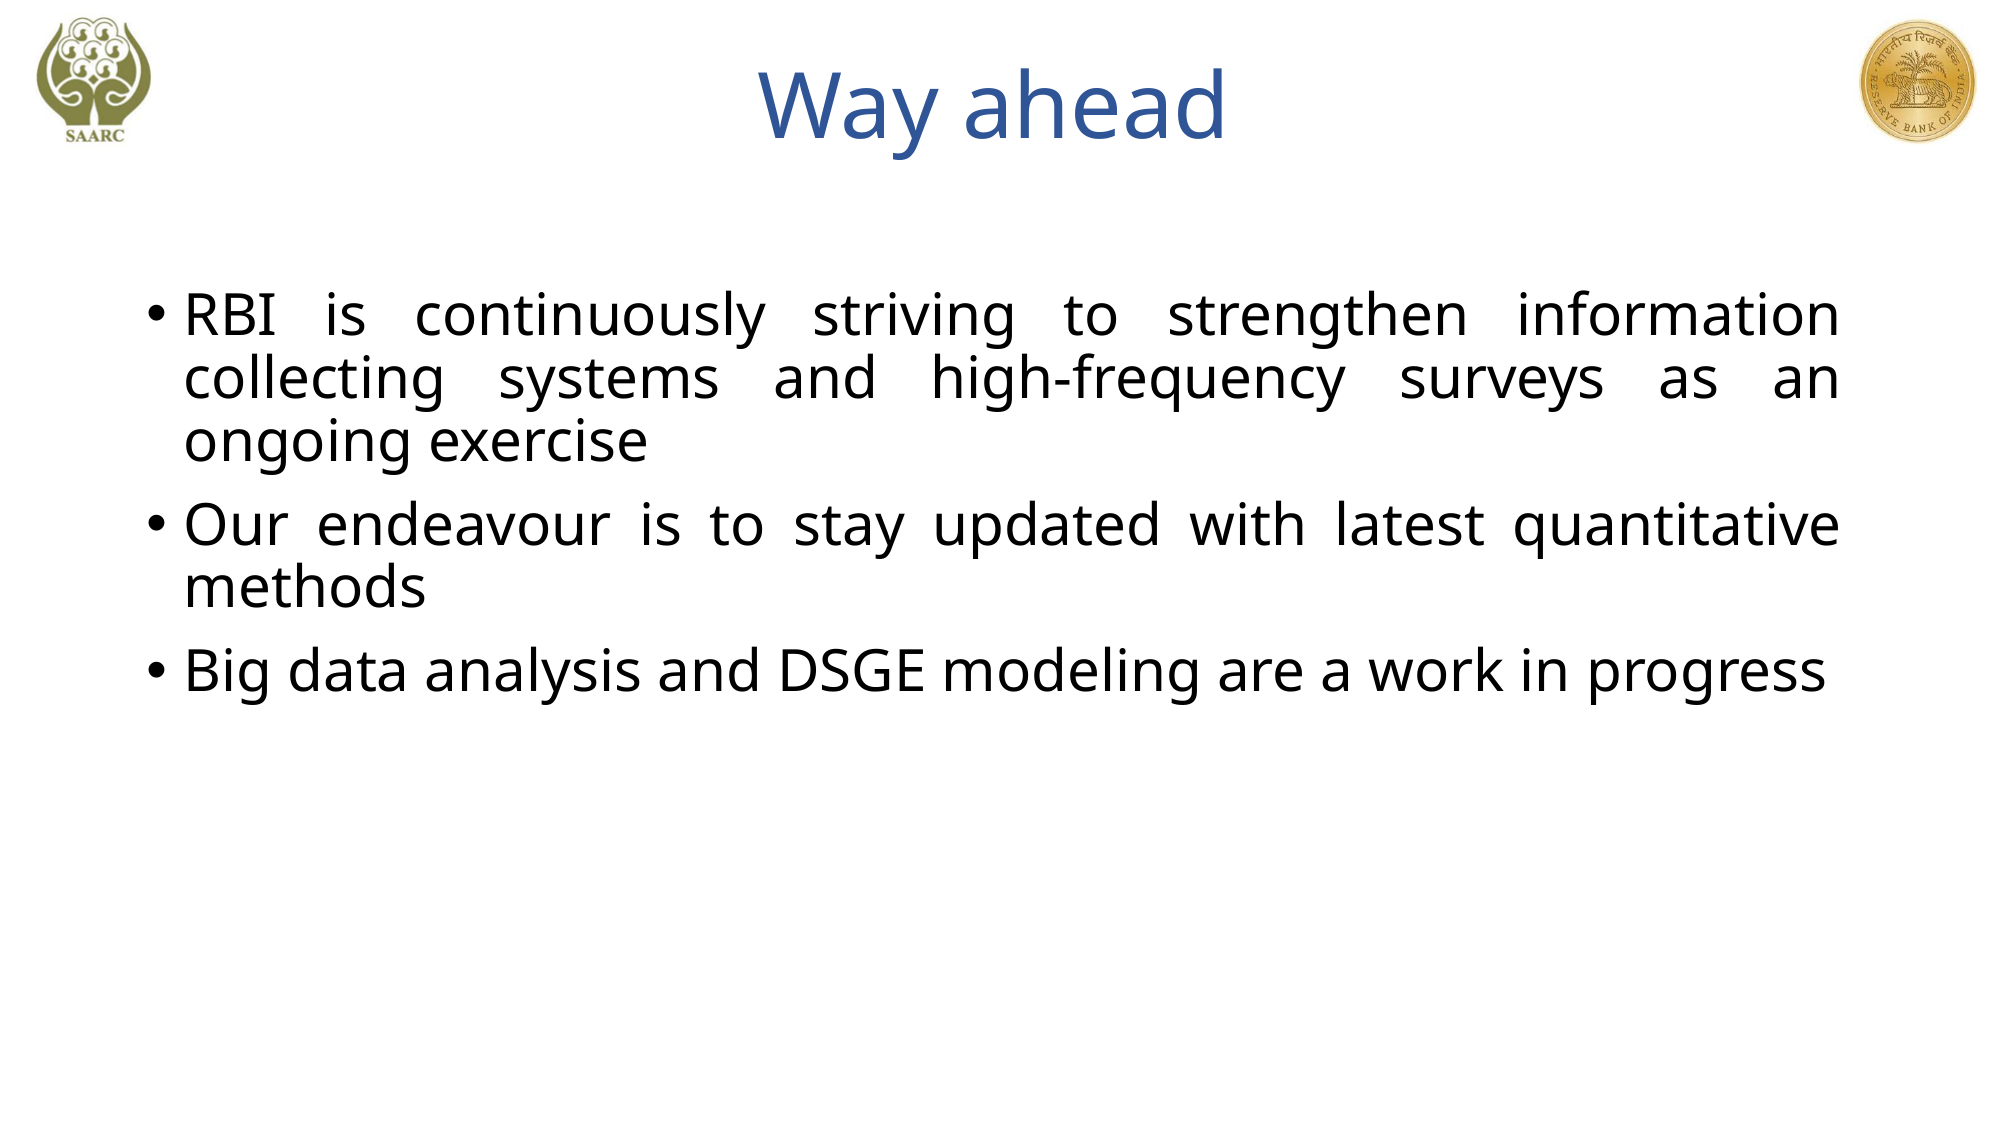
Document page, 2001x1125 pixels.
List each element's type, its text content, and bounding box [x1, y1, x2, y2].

title Way ahead [131, 0, 1857, 218]
picture [1832, 13, 1997, 145]
list RBI is continuously striving to strengthen information collecting systems and high-frequency surveys as an ongoing exercise Our endeavour is to stay updated with latest quantitative methods Big data analysis and DSGE modeling are a work in progress [131, 277, 1857, 1074]
picture [26, 13, 160, 149]
